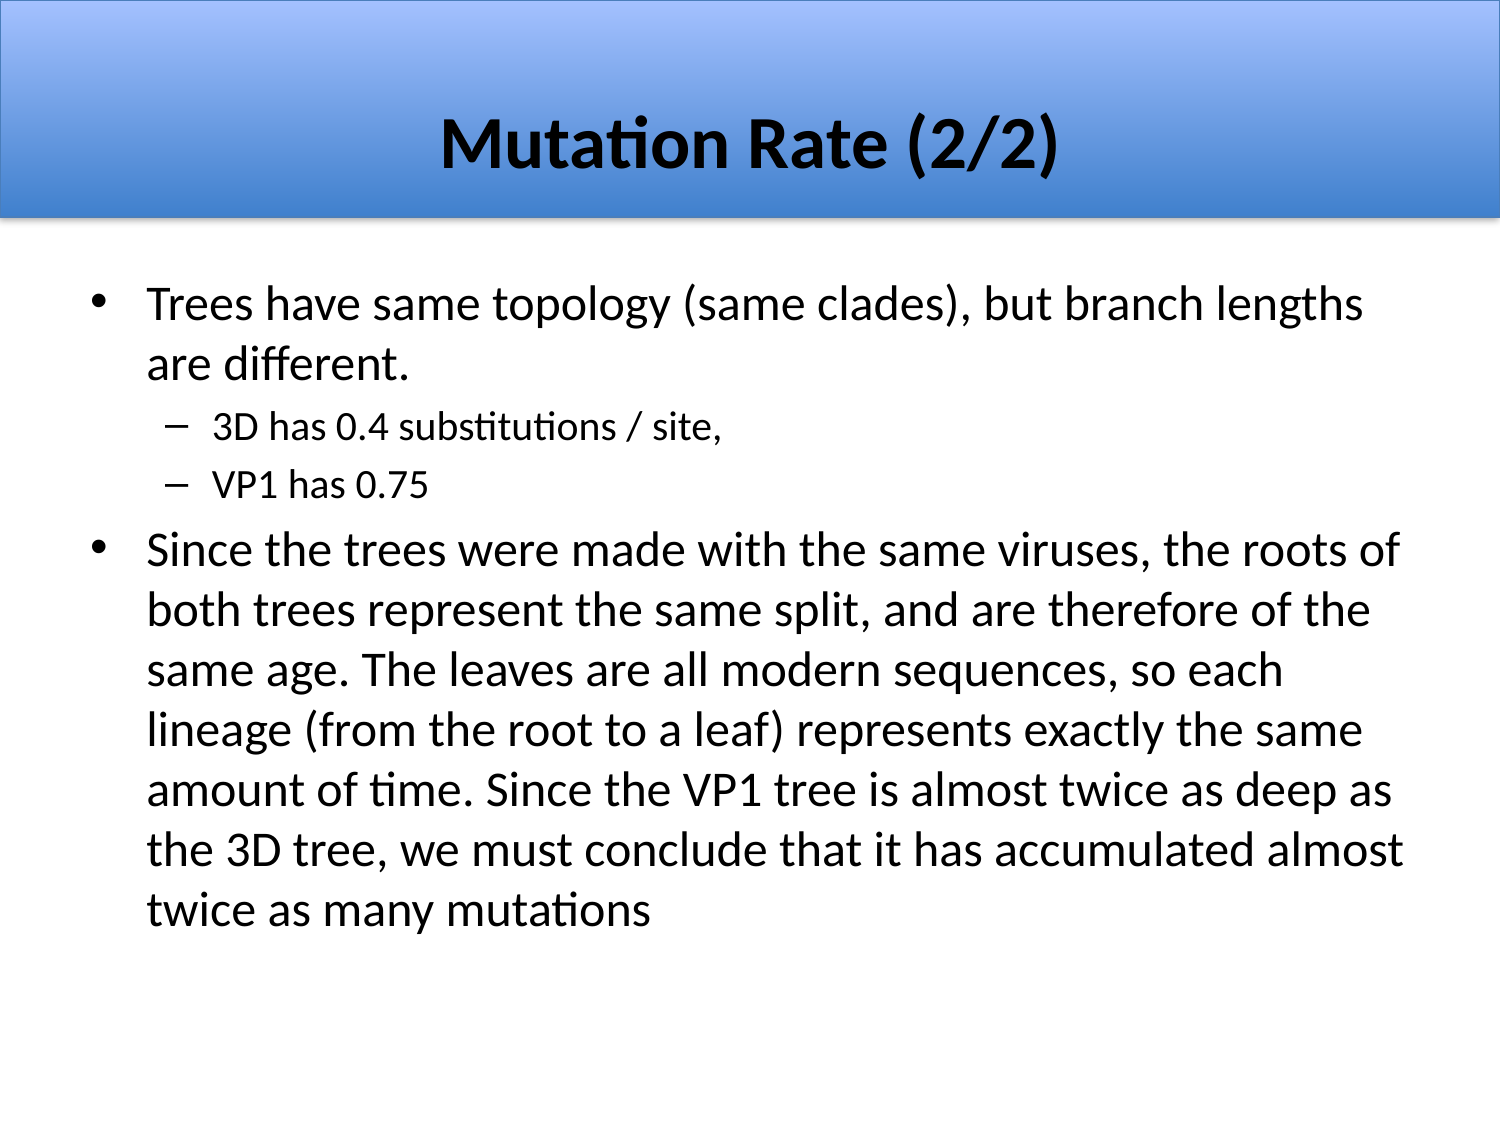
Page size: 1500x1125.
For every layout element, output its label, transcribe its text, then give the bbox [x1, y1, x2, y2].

list Trees have same topology (same clades), but branch lengths are different. 3D has 0.4 substitutions / site, VP1 has 0.75 Since the trees were made with the same viruses, the roots of both trees represent the same split, and are therefore of the same age. The leaves are all modern sequences, so each lineage (from the root to a leaf) represents exactly the same amount of time. Since the VP1 tree is almost twice as deep as the 3D tree, we must conclude that it has accumulated almost twice as many mutations [75, 262, 1425, 1005]
title Mutation Rate (2/2) [75, 45, 1425, 233]
